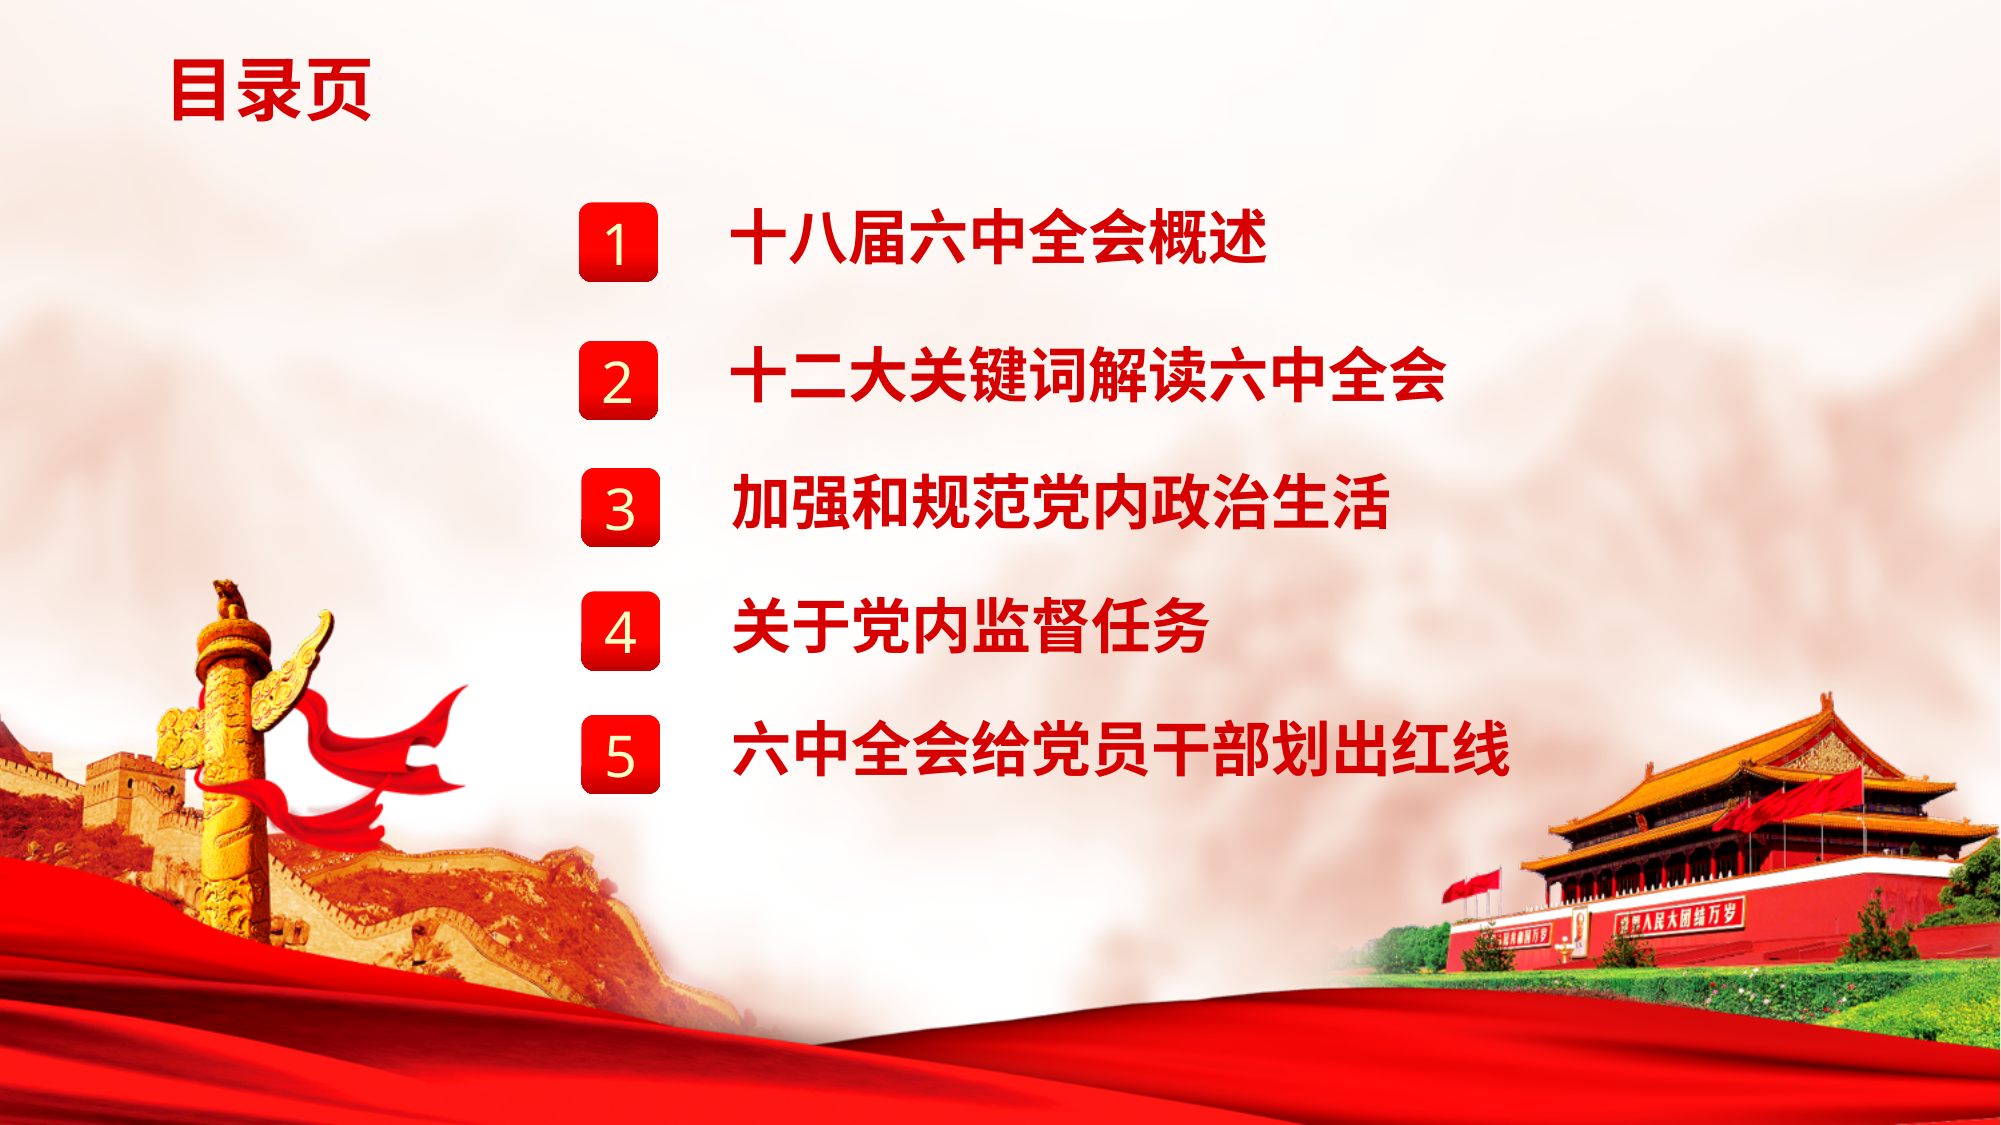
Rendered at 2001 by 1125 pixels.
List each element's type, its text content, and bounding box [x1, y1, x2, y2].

text_box 2 [576, 338, 660, 423]
text_box 目录页 [149, 37, 448, 137]
picture [0, 0, 2001, 1125]
text_box 3 [579, 465, 663, 550]
text_box 十八届六中全会概述 [714, 191, 1480, 279]
text_box 十二大关键词解读六中全会 [714, 330, 1480, 418]
text_box 加强和规范党内政治生活 [716, 457, 1650, 545]
text_box 1 [576, 200, 660, 284]
